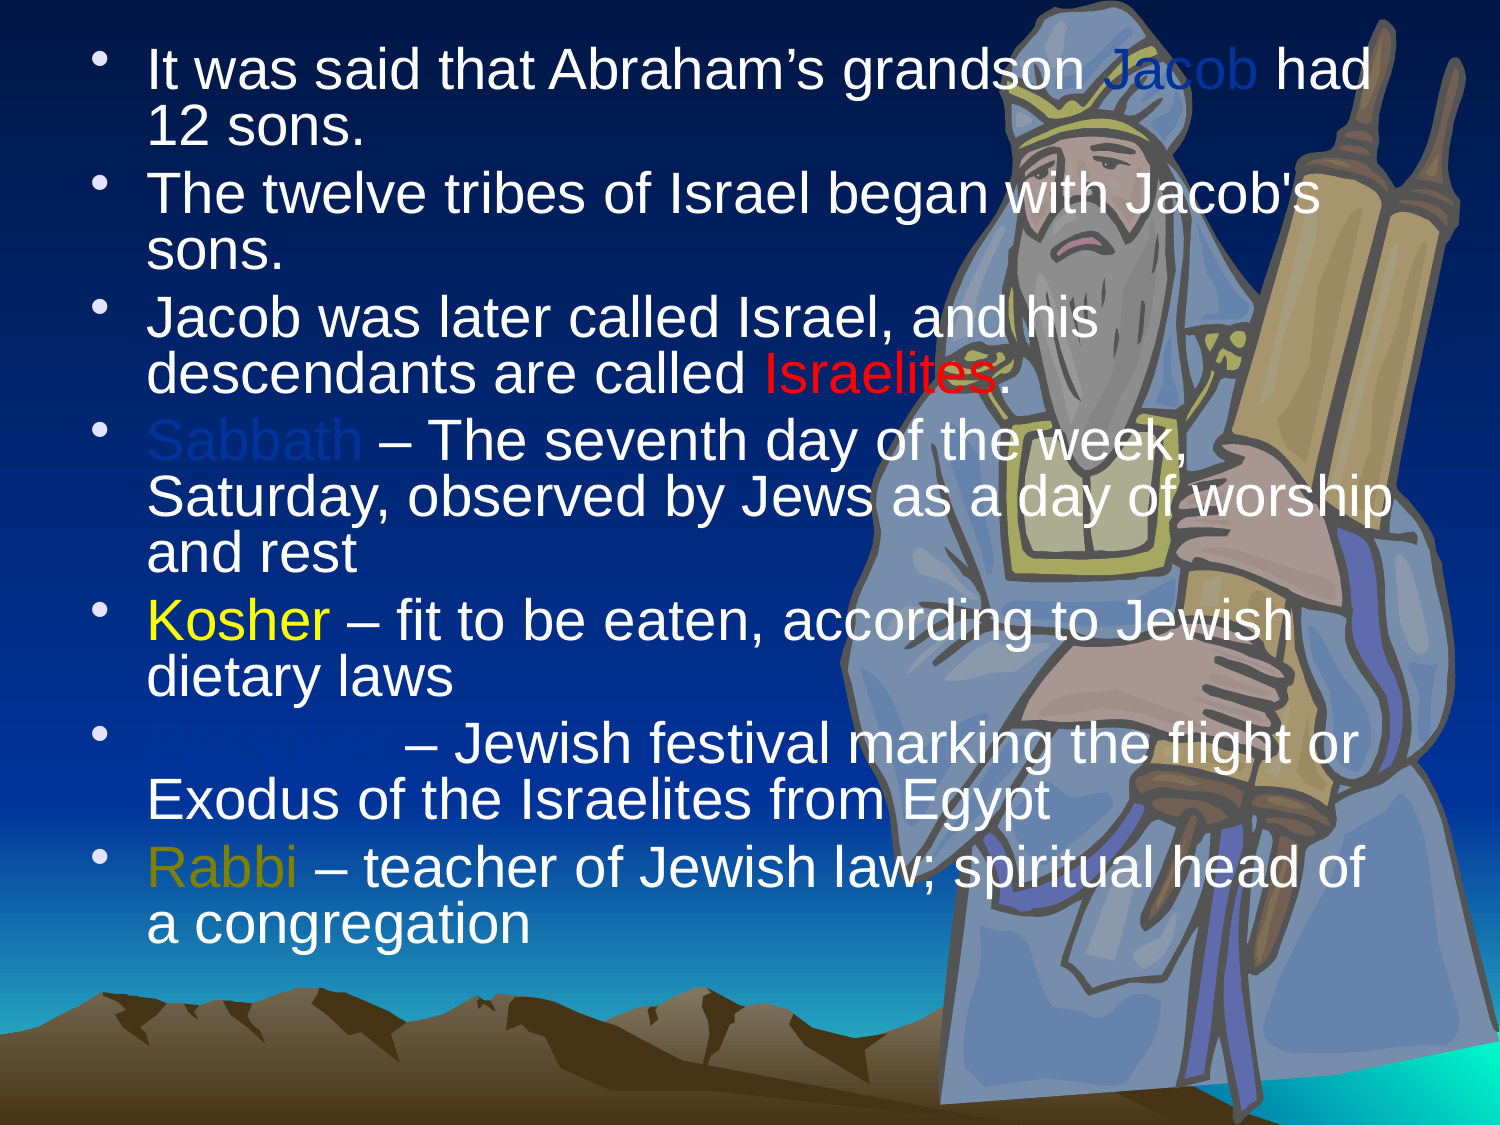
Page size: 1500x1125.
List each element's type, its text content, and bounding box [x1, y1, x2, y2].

list It was said that Abraham’s grandson Jacob had 12 sons. The twelve tribes of Israel began with Jacob's sons. Jacob was later called Israel, and his descendants are called Israelites. Sabbath – The seventh day of the week, Saturday, observed by Jews as a day of worship and rest Kosher – fit to be eaten, according to Jewish dietary laws Passover – Jewish festival marking the flight or Exodus of the Israelites from Egypt Rabbi – teacher of Jewish law; spiritual head of a congregation [74, 37, 829, 1001]
picture [836, 0, 1500, 1125]
